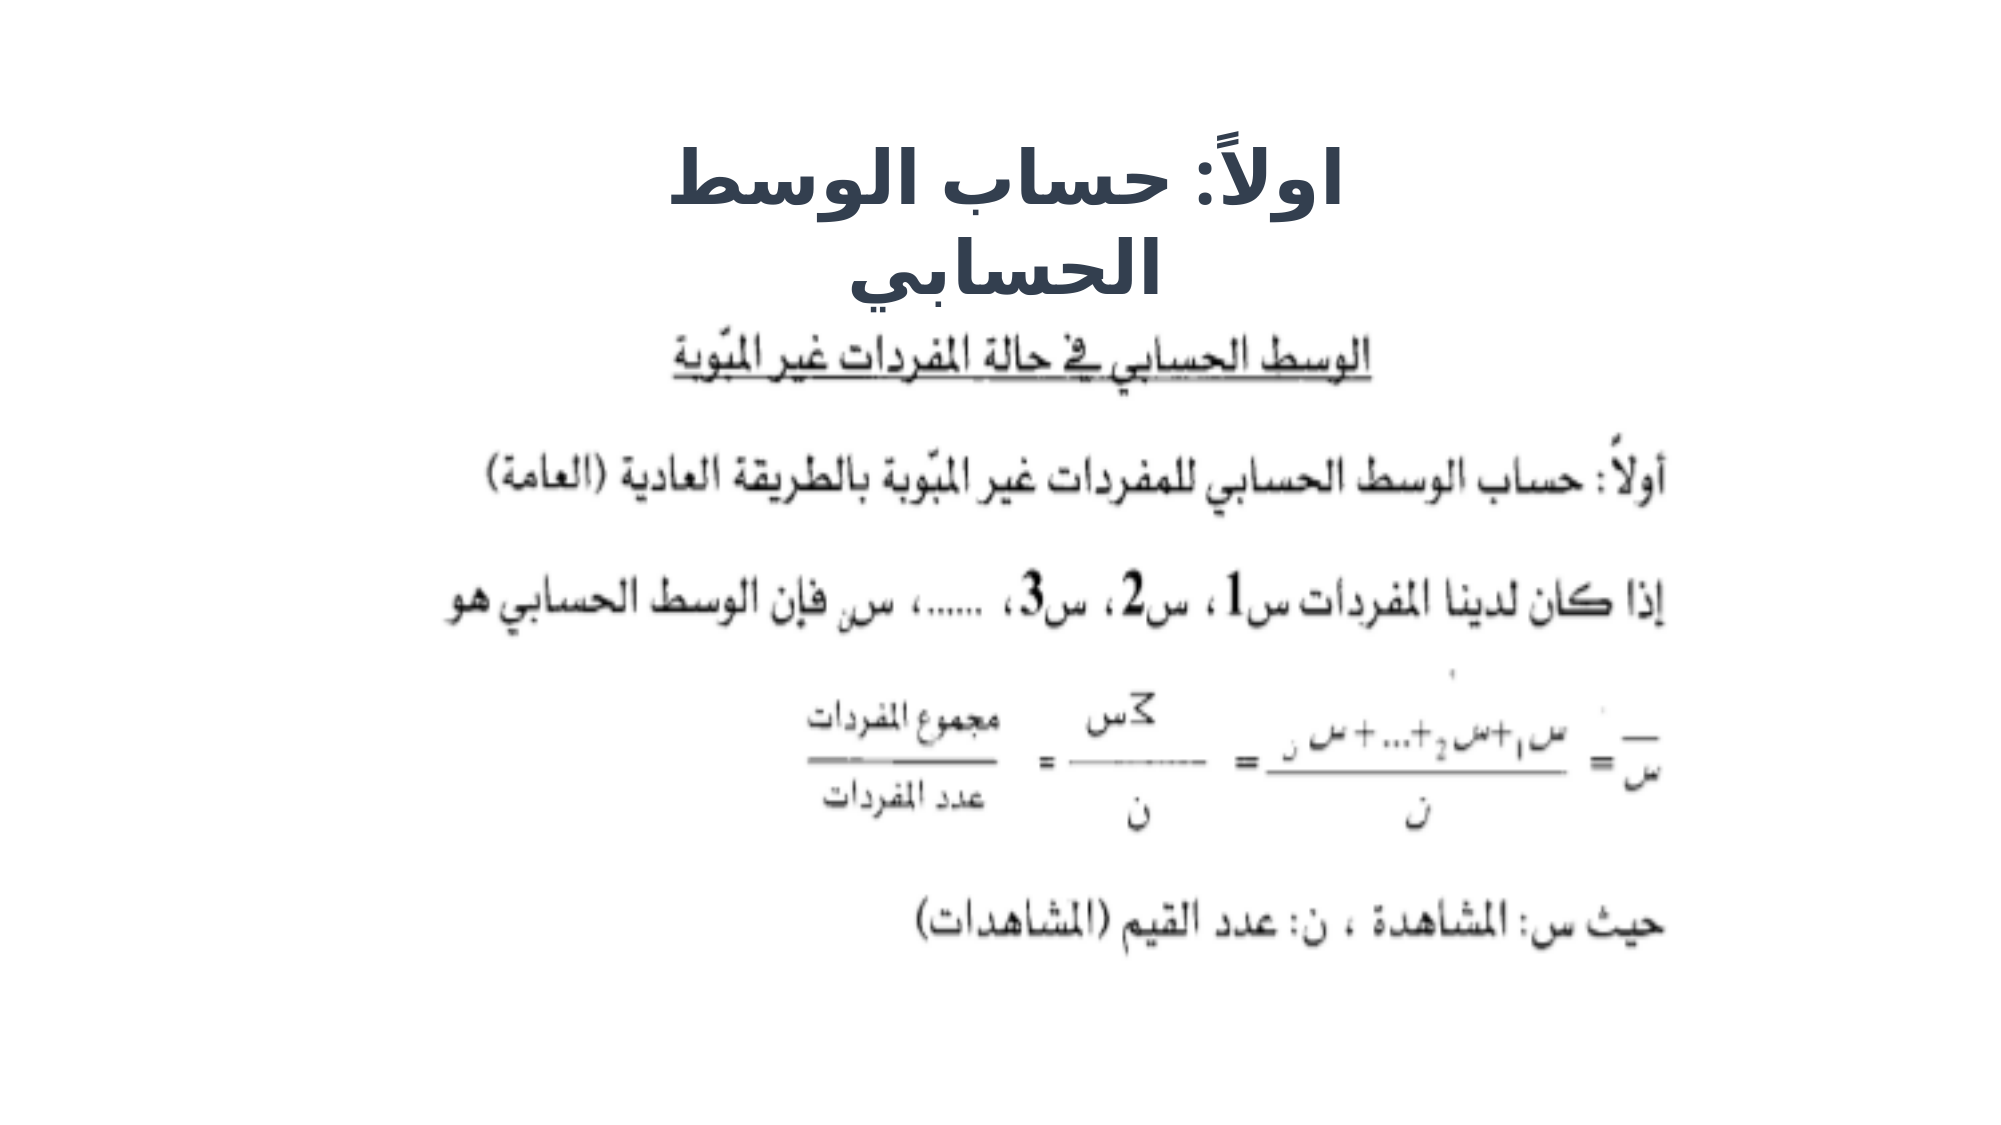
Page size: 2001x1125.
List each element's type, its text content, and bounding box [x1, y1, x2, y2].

text_box اولاً: حساب الوسط الحسابي [578, 121, 1435, 257]
picture [329, 257, 1770, 1016]
